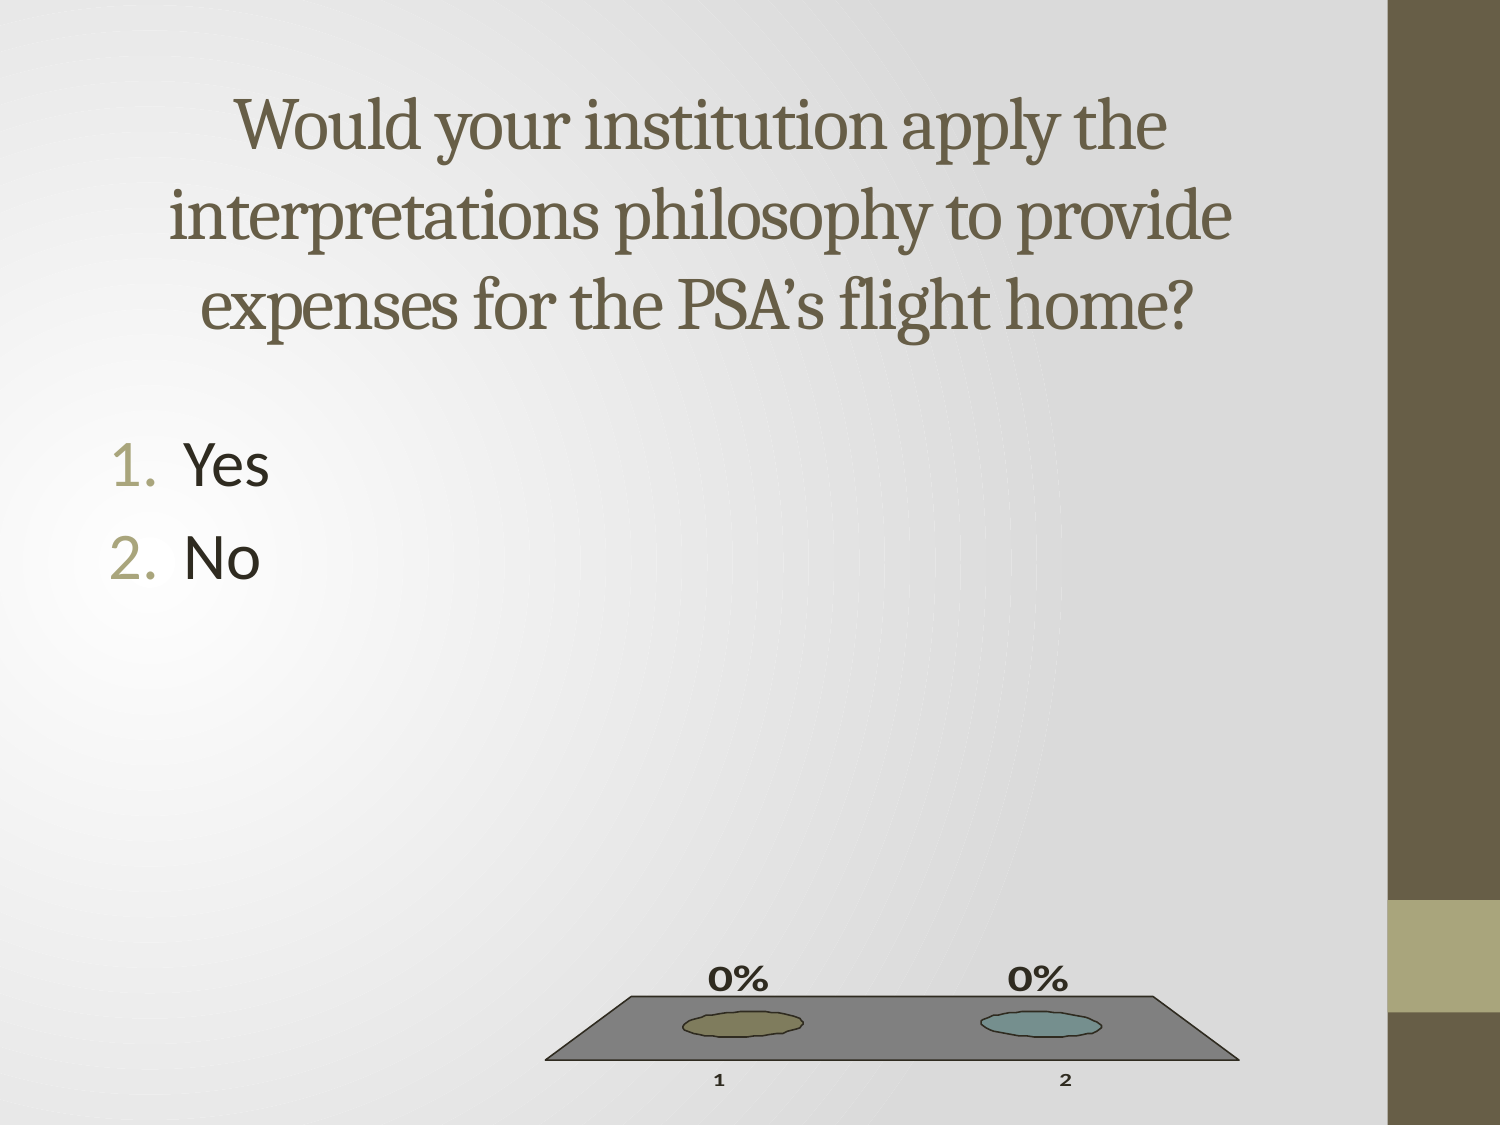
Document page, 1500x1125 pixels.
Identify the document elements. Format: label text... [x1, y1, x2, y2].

title Would your institution apply the interpretations philosophy to provide expenses for the PSA’s flight home? [75, 45, 1325, 350]
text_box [524, 499, 1276, 1125]
list Yes No [75, 412, 750, 1125]
